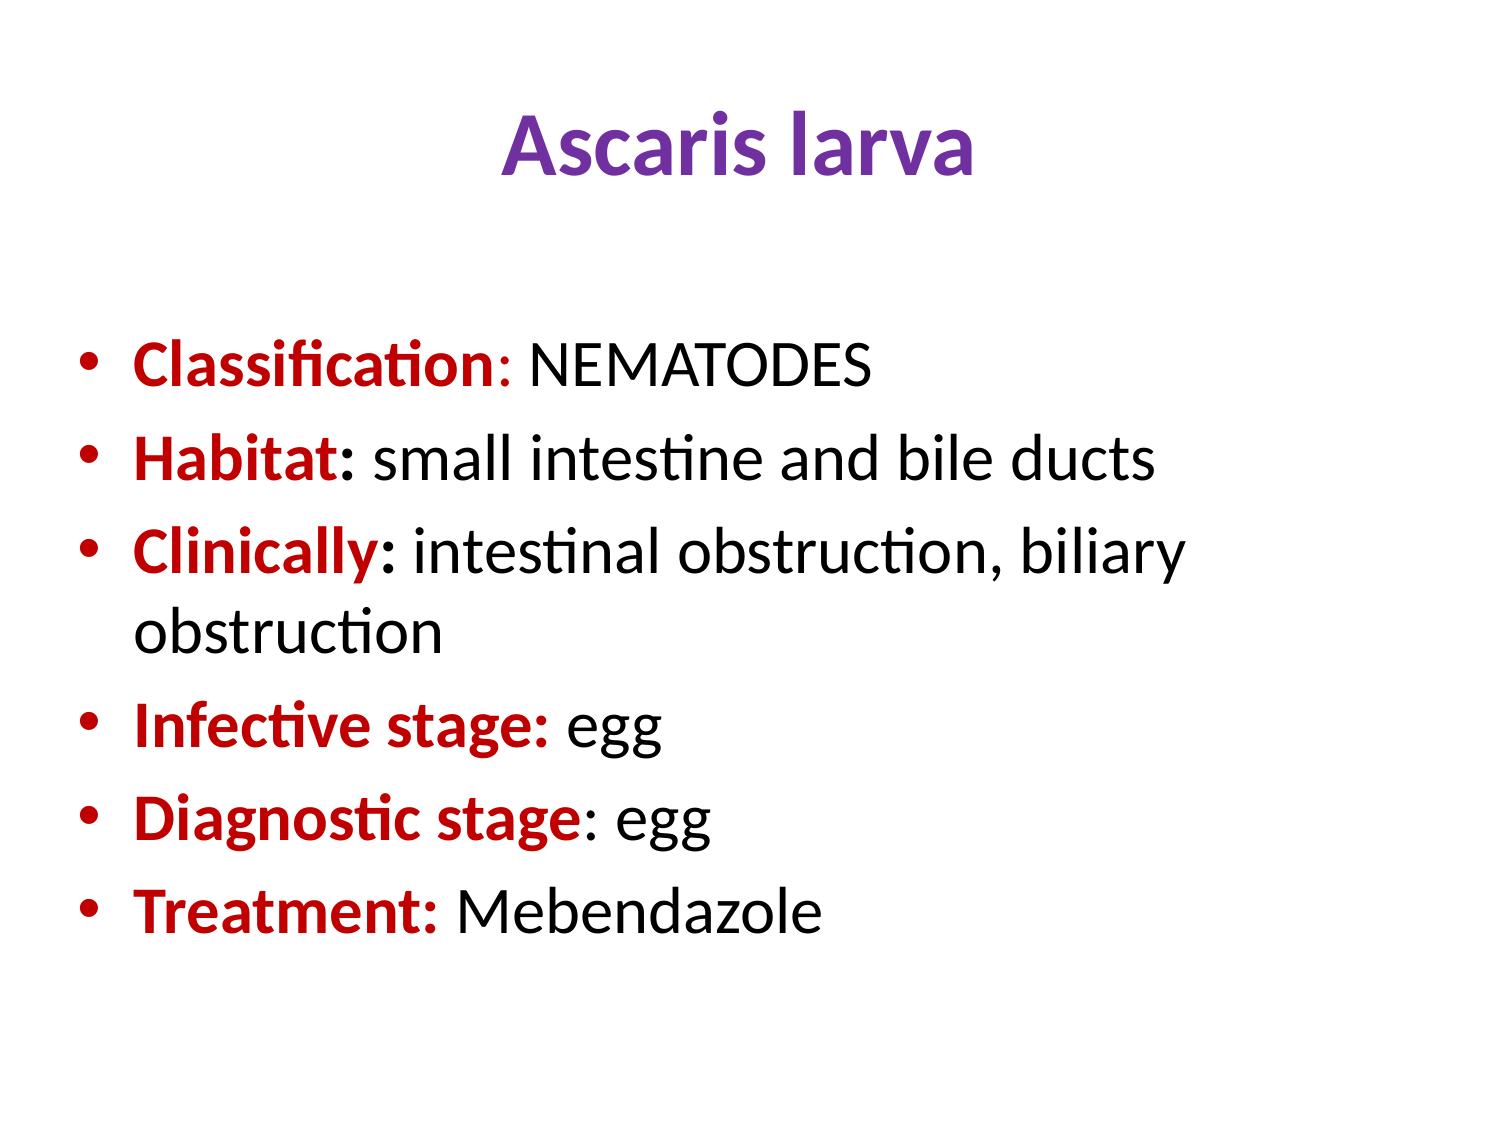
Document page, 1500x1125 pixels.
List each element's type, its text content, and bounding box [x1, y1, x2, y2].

list Classification: NEMATODES Habitat: small intestine and bile ducts Clinically: intestinal obstruction, biliary obstruction Infective stage: egg Diagnostic stage: egg Treatment: Mebendazole [62, 312, 1400, 961]
title Ascaris larva [75, 45, 1425, 233]
